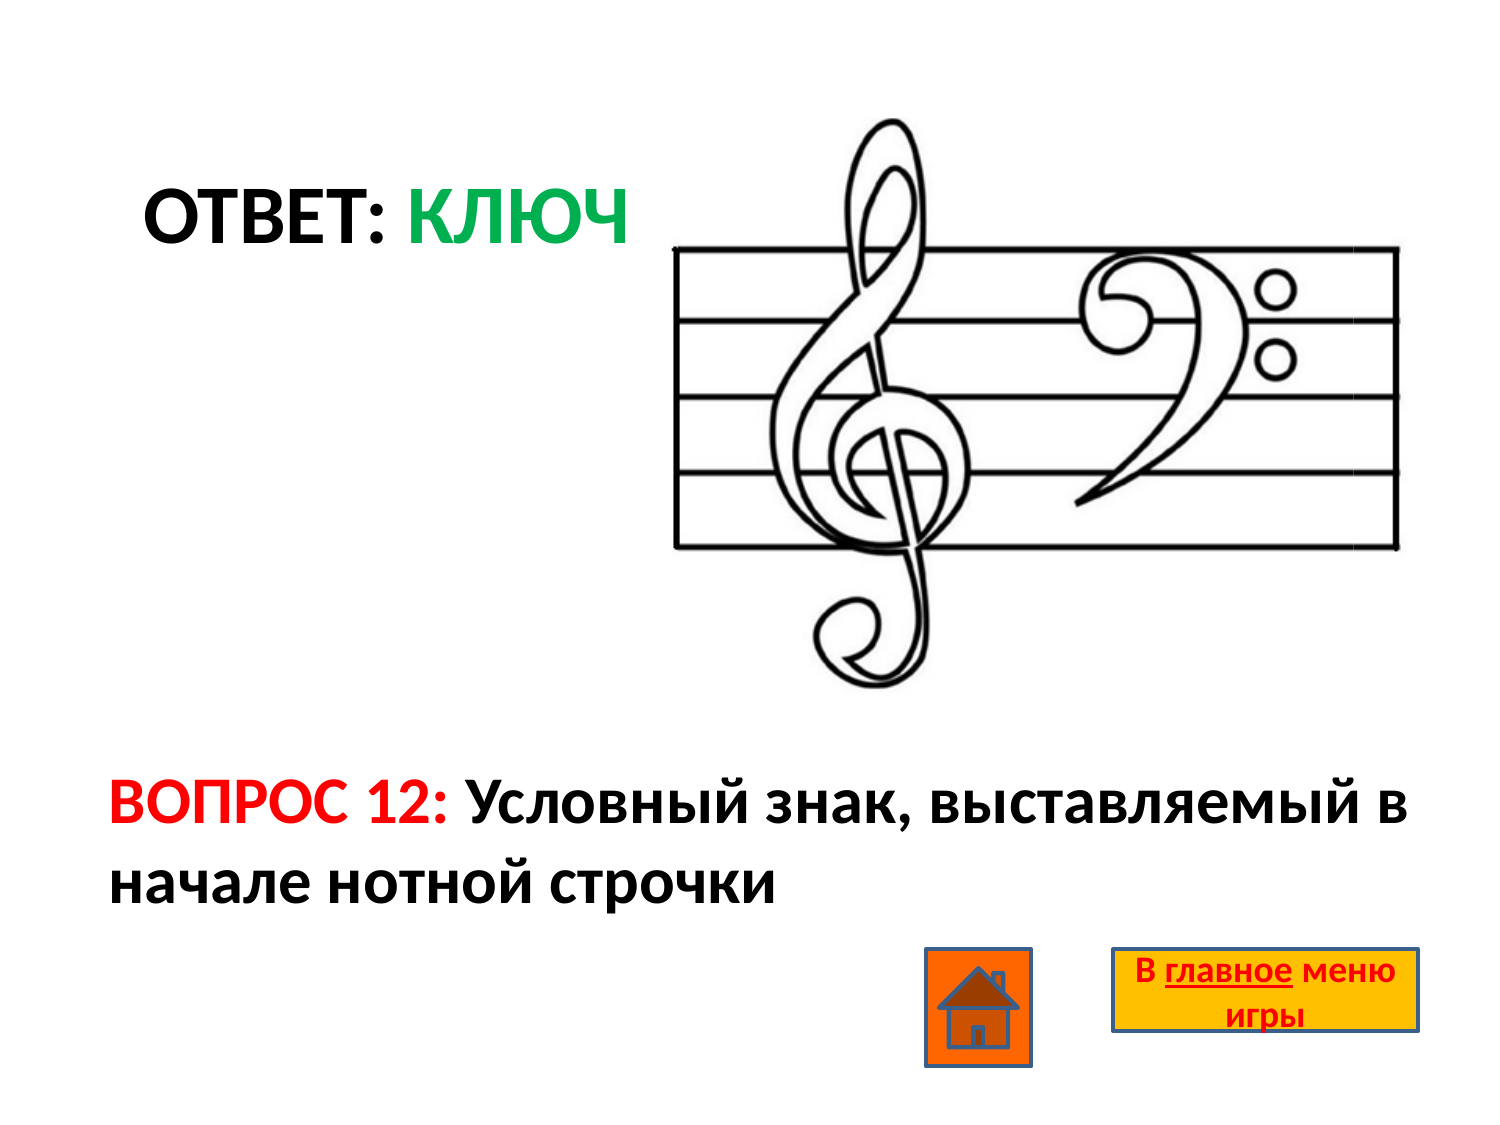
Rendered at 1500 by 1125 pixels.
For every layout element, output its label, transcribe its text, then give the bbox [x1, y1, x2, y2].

text_box [924, 947, 1033, 1068]
text_box ВОПРОС 12: Условный знак, выставляемый в начале нотной строчки [93, 749, 1454, 925]
text_box ОТВЕТ: КЛЮЧ [128, 152, 639, 268]
text_box В главное меню игры [1111, 947, 1420, 1033]
picture [644, 116, 1426, 697]
